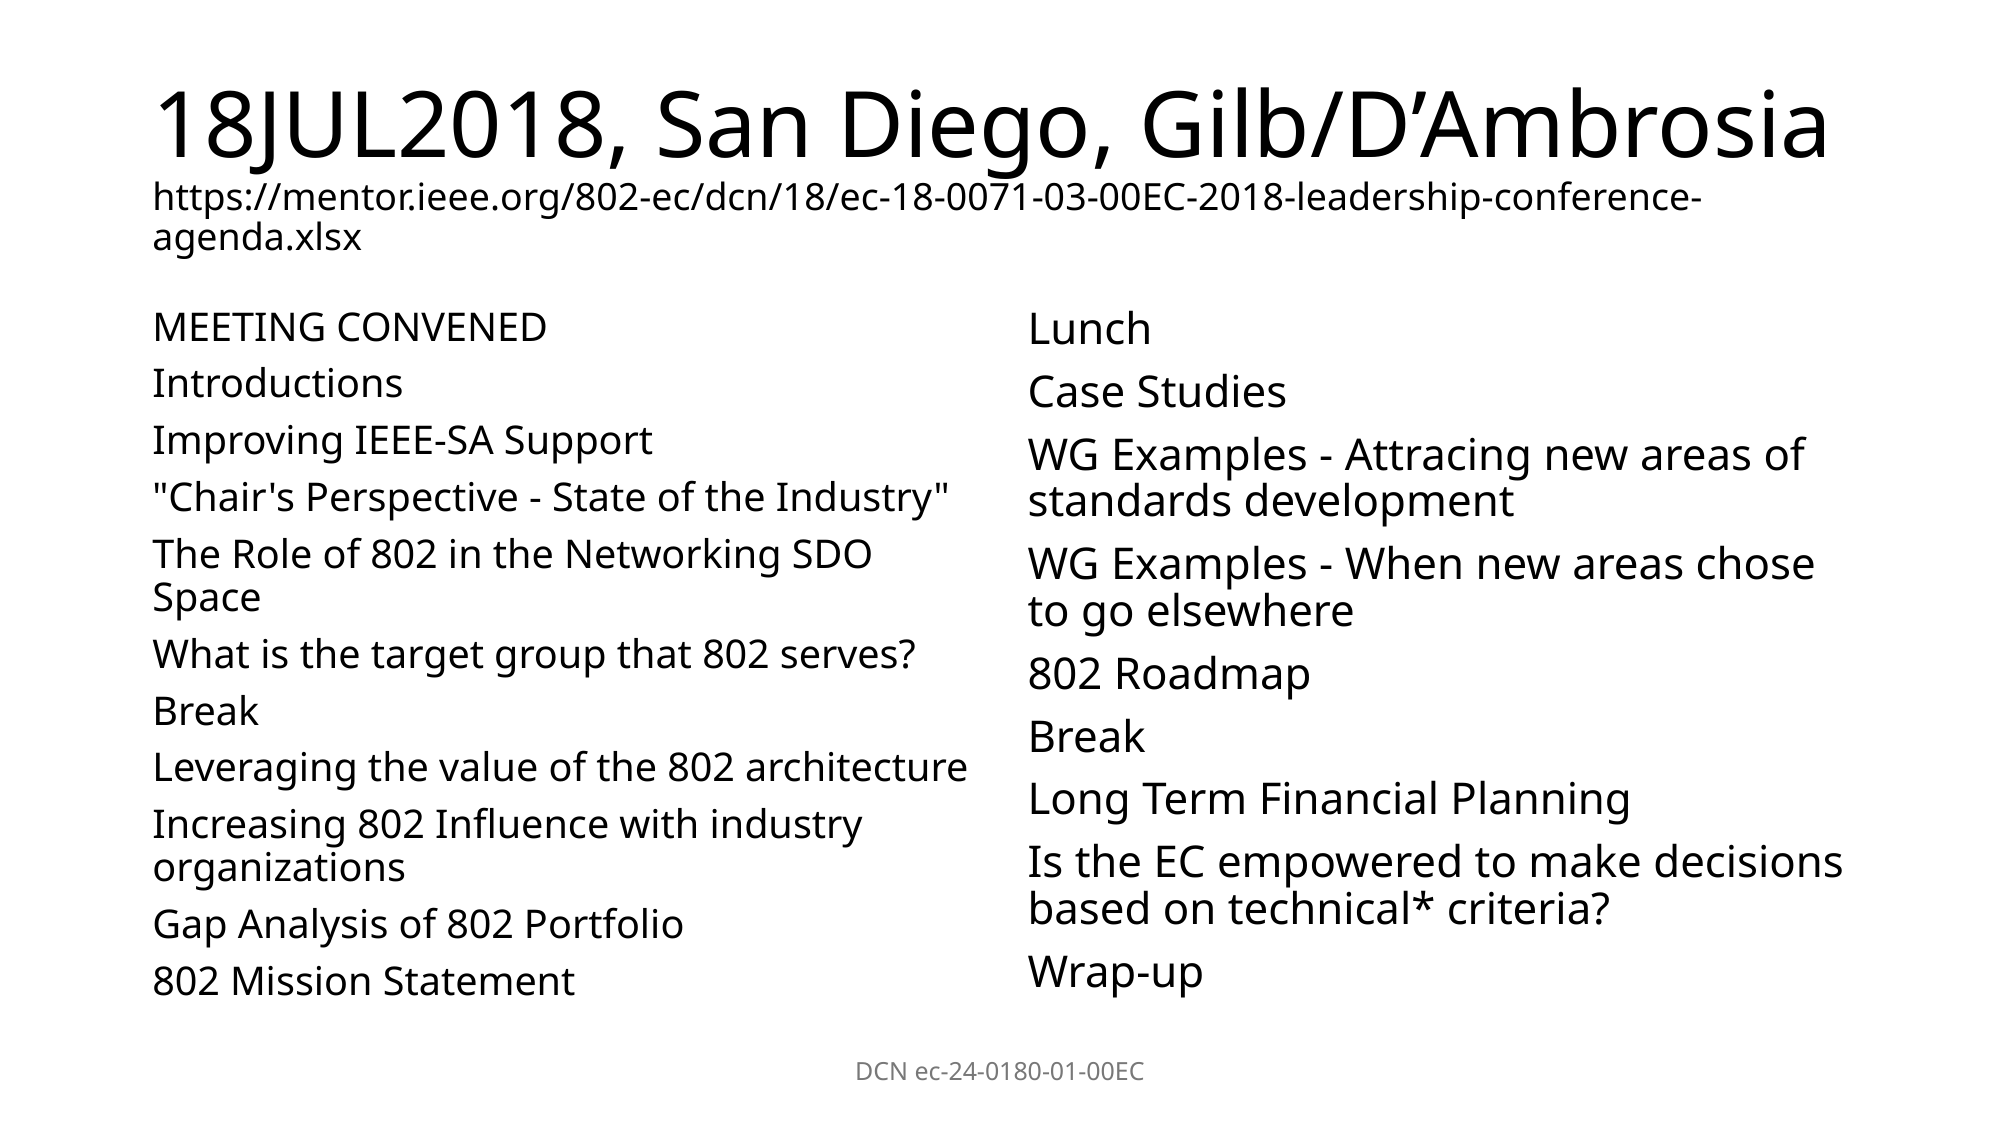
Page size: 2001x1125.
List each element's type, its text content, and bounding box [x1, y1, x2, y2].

title 18JUL2018, San Diego, Gilb/D’Ambrosia https://mentor.ieee.org/802-ec/dcn/18/ec-18-0071-03-00EC-2018-leadership-conference-agenda.xlsx [137, 59, 1863, 278]
list MEETING CONVENED Introductions Improving IEEE-SA Support "Chair's Perspective - State of the Industry" The Role of 802 in the Networking SDO Space What is the target group that 802 serves? Break Leveraging the value of the 802 architecture Increasing 802 Influence with industry organizations Gap Analysis of 802 Portfolio 802 Mission Statement [137, 299, 988, 1014]
footer DCN ec-24-0180-01-00EC [662, 1042, 1338, 1103]
list Lunch Case Studies WG Examples - Attracing new areas of standards development WG Examples - When new areas chose to go elsewhere 802 Roadmap Break Long Term Financial Planning Is the EC empowered to make decisions based on technical* criteria? Wrap-up [1012, 299, 1863, 1014]
